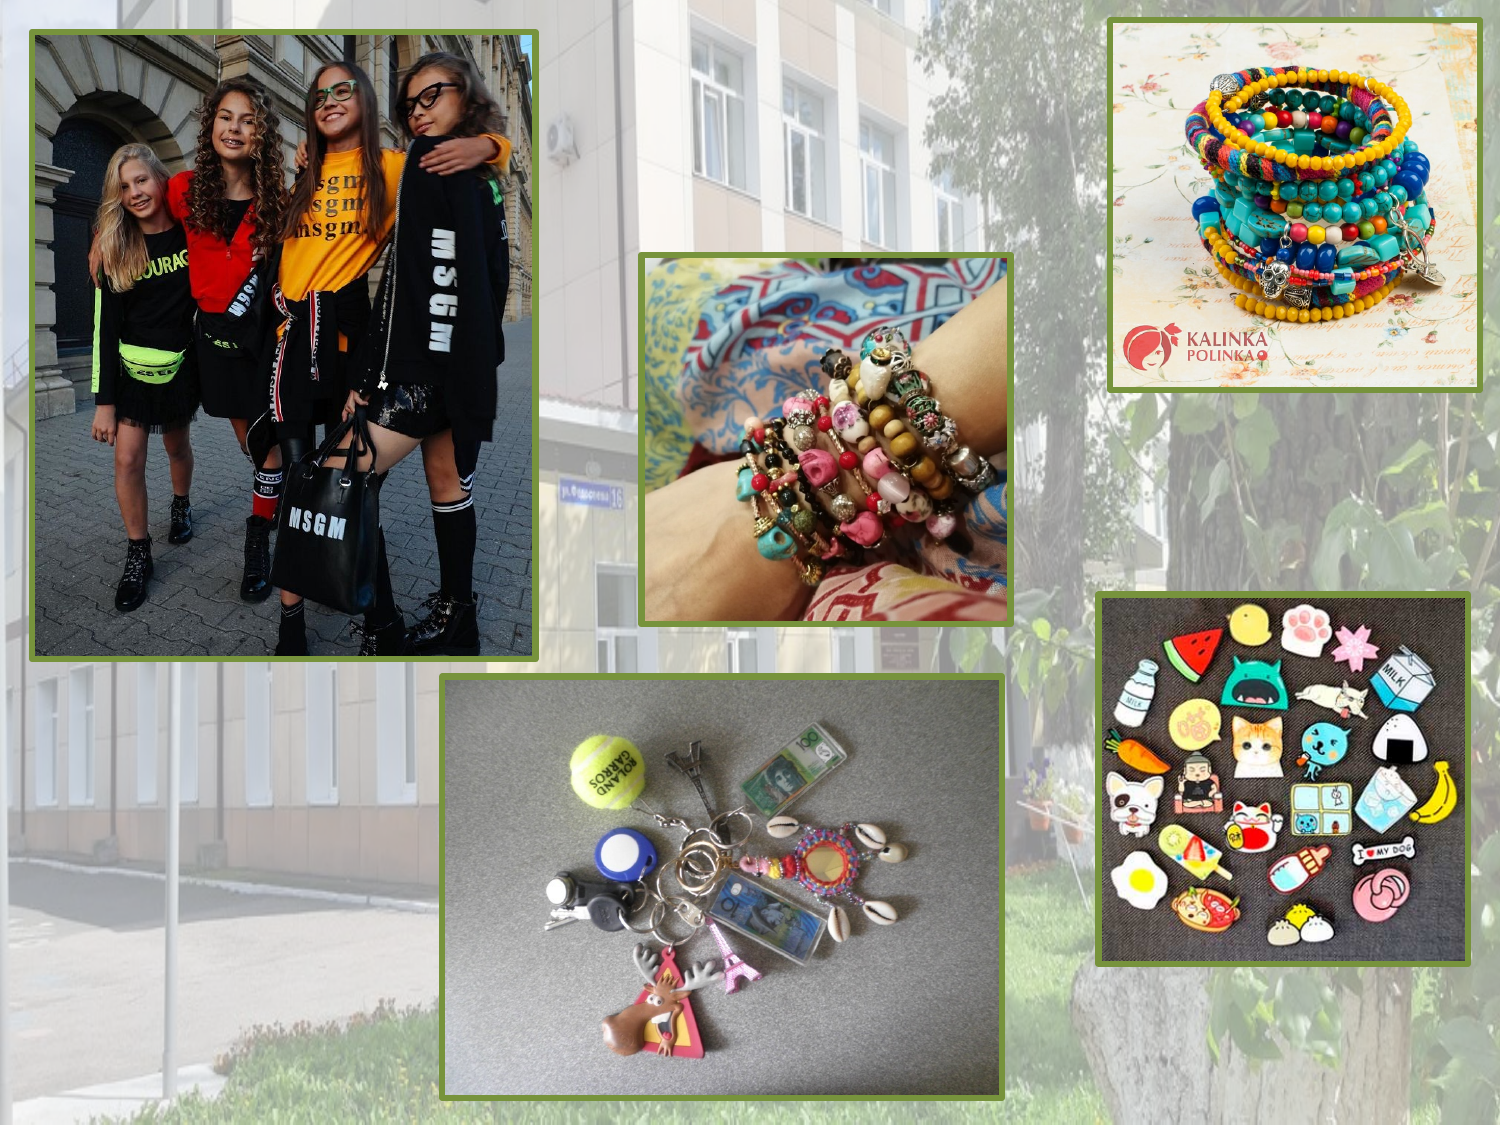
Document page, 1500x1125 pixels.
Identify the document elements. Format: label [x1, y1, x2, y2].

picture [1101, 597, 1466, 962]
picture [1112, 23, 1477, 387]
picture [34, 34, 533, 657]
picture [644, 257, 1008, 622]
list [445, 679, 1000, 1095]
